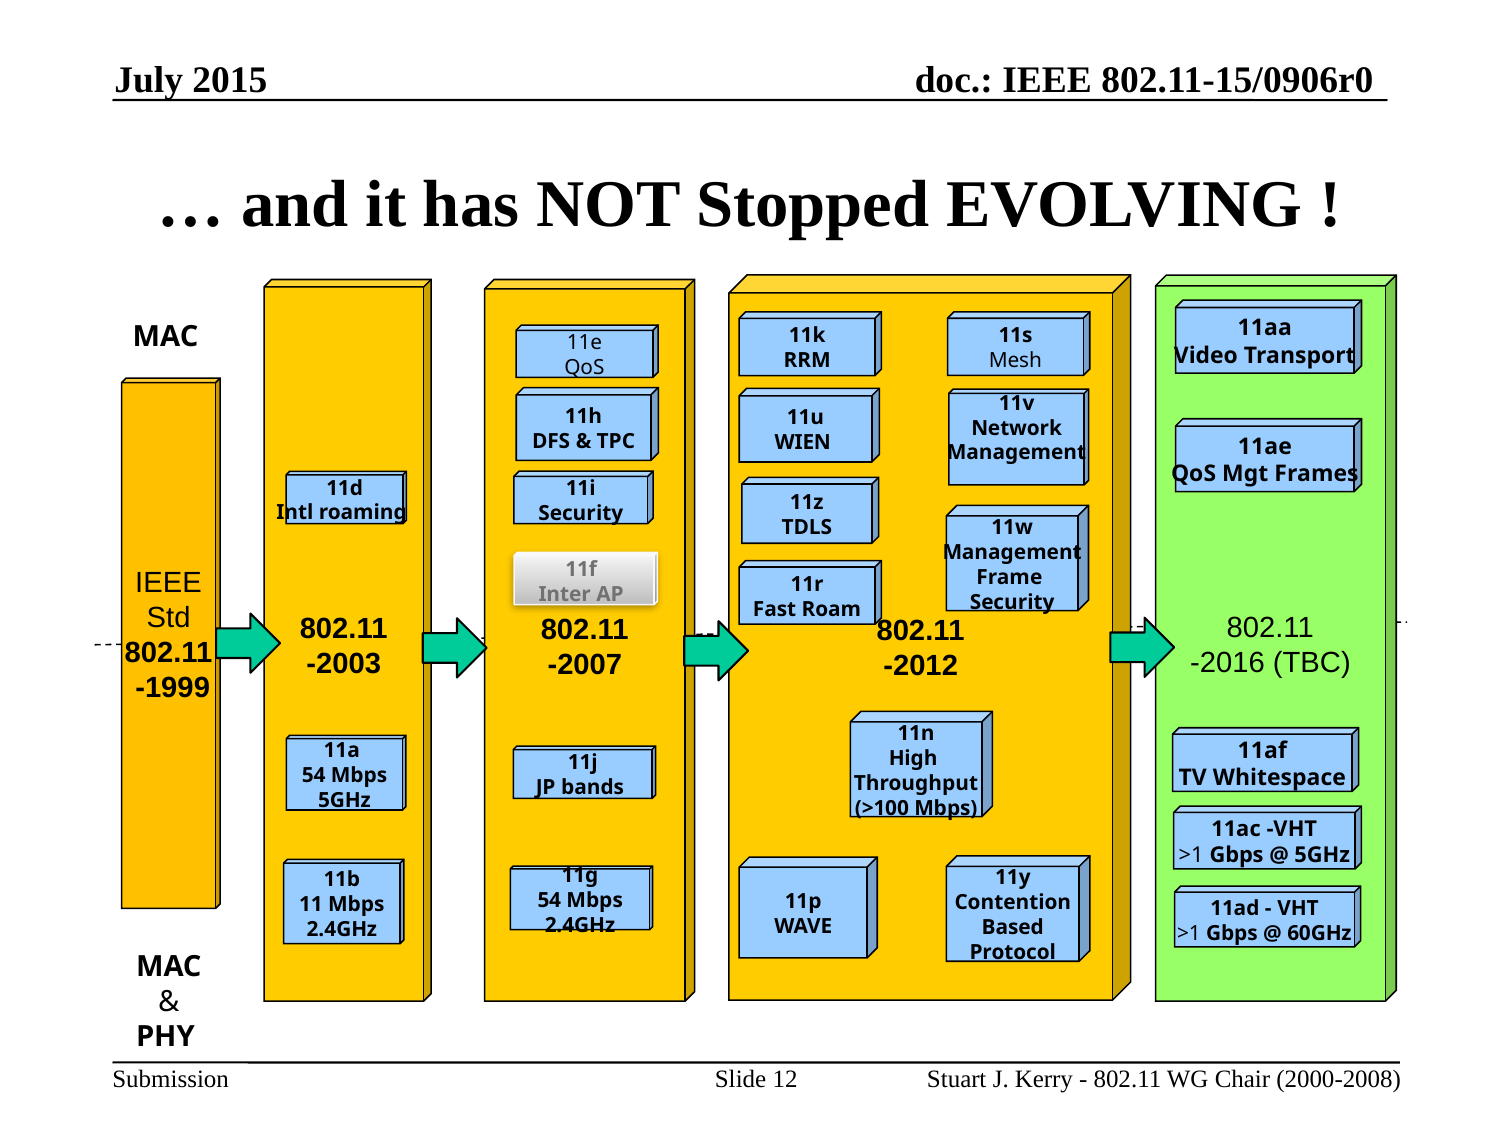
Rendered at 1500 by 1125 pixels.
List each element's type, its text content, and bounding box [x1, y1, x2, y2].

title … and it has NOT Stopped EVOLVING ! [112, 112, 1388, 273]
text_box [94, 274, 1408, 1044]
footer Stuart J. Kerry - 802.11 WG Chair (2000-2008) [920, 1062, 1402, 1093]
slide_number Slide 12 [712, 1062, 800, 1093]
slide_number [114, 54, 269, 100]
